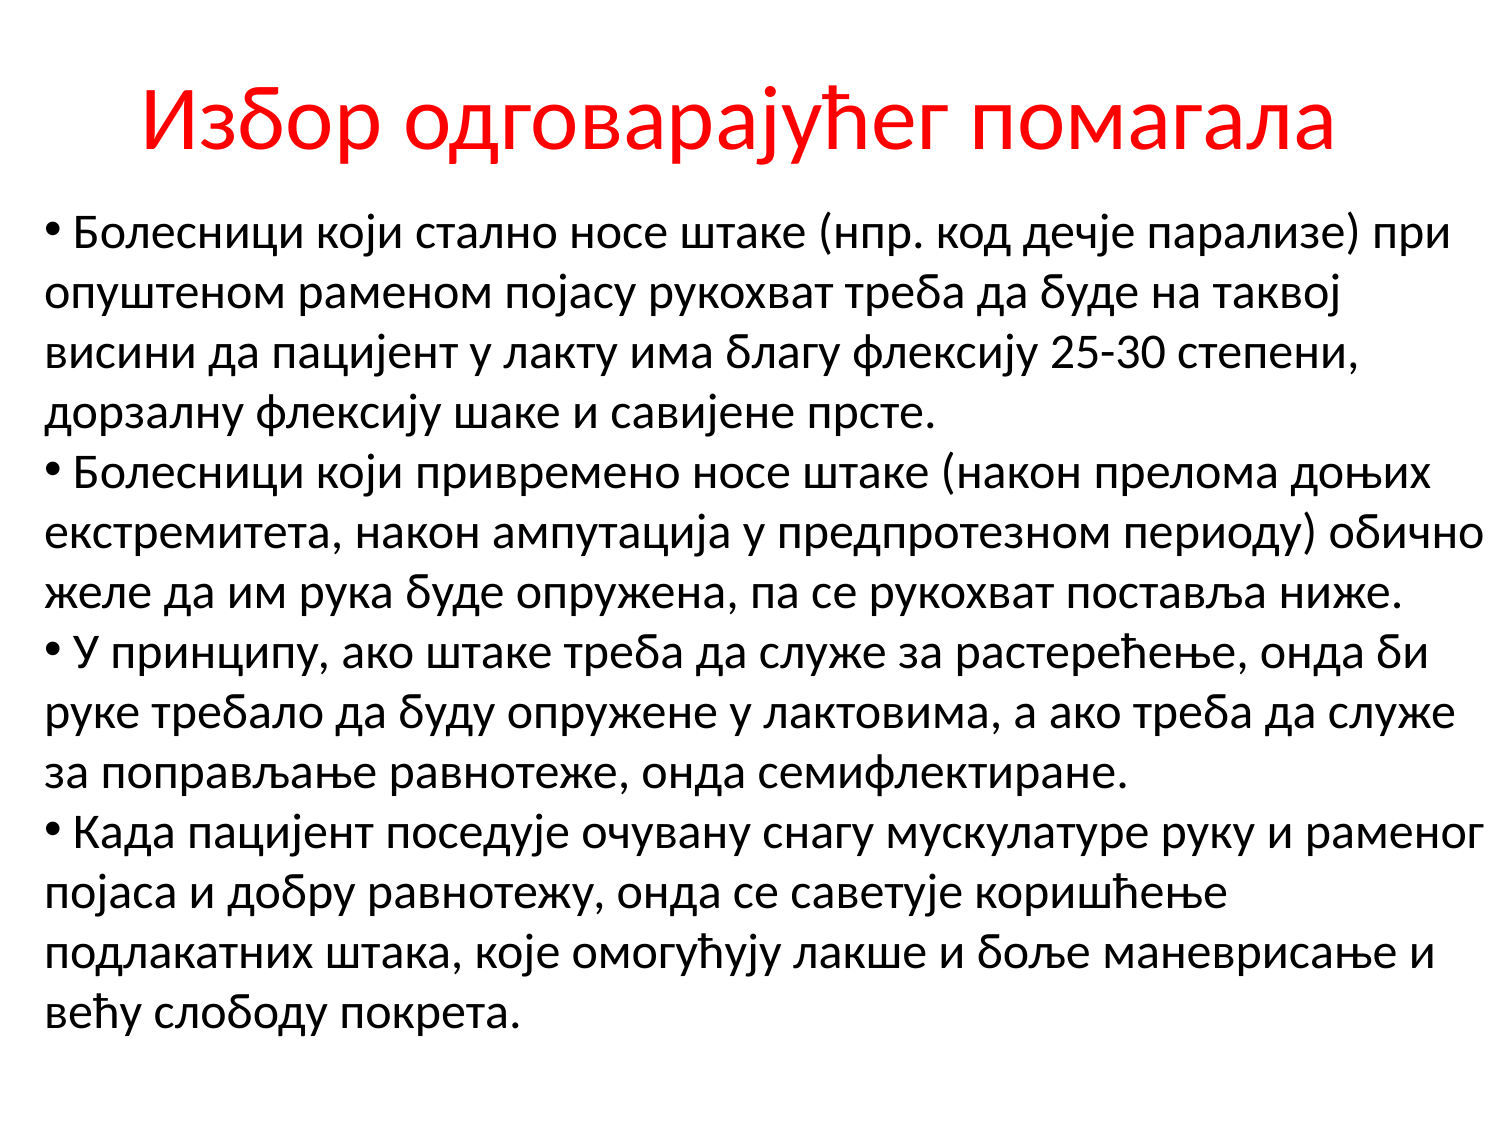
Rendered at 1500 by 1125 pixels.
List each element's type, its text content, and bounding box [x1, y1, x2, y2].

title Избор одговарајућег помагала [64, 19, 1415, 190]
text_box Болесници који стално носе штаке (нпр. код дечје парализе) при опуштеном раменом појасу рукохват треба да буде на таквој висини да пацијент у лакту има благу флексију 25-30 степени, дорзалну флексију шаке и савијене прсте. Болесници који привремено носе штаке (након прелома доњих екстремитета, након ампутација у предпротезном периоду) обично желе да им рука буде опружена, па се рукохват поставља ниже. У принципу, ако штаке треба да служе за растерећење, онда би руке требало да буду опружене у лактовима, а ако треба да служе за поправљање равнотеже, онда семифлектиране. Када пацијент поседује очувану снагу мускулатуре руку и раменог појаса и добру равнотежу, онда се саветује коришћење подлакатних штака, које омогућују лакше и боље маневрисање и већу слободу покрета. [29, 190, 1500, 1106]
